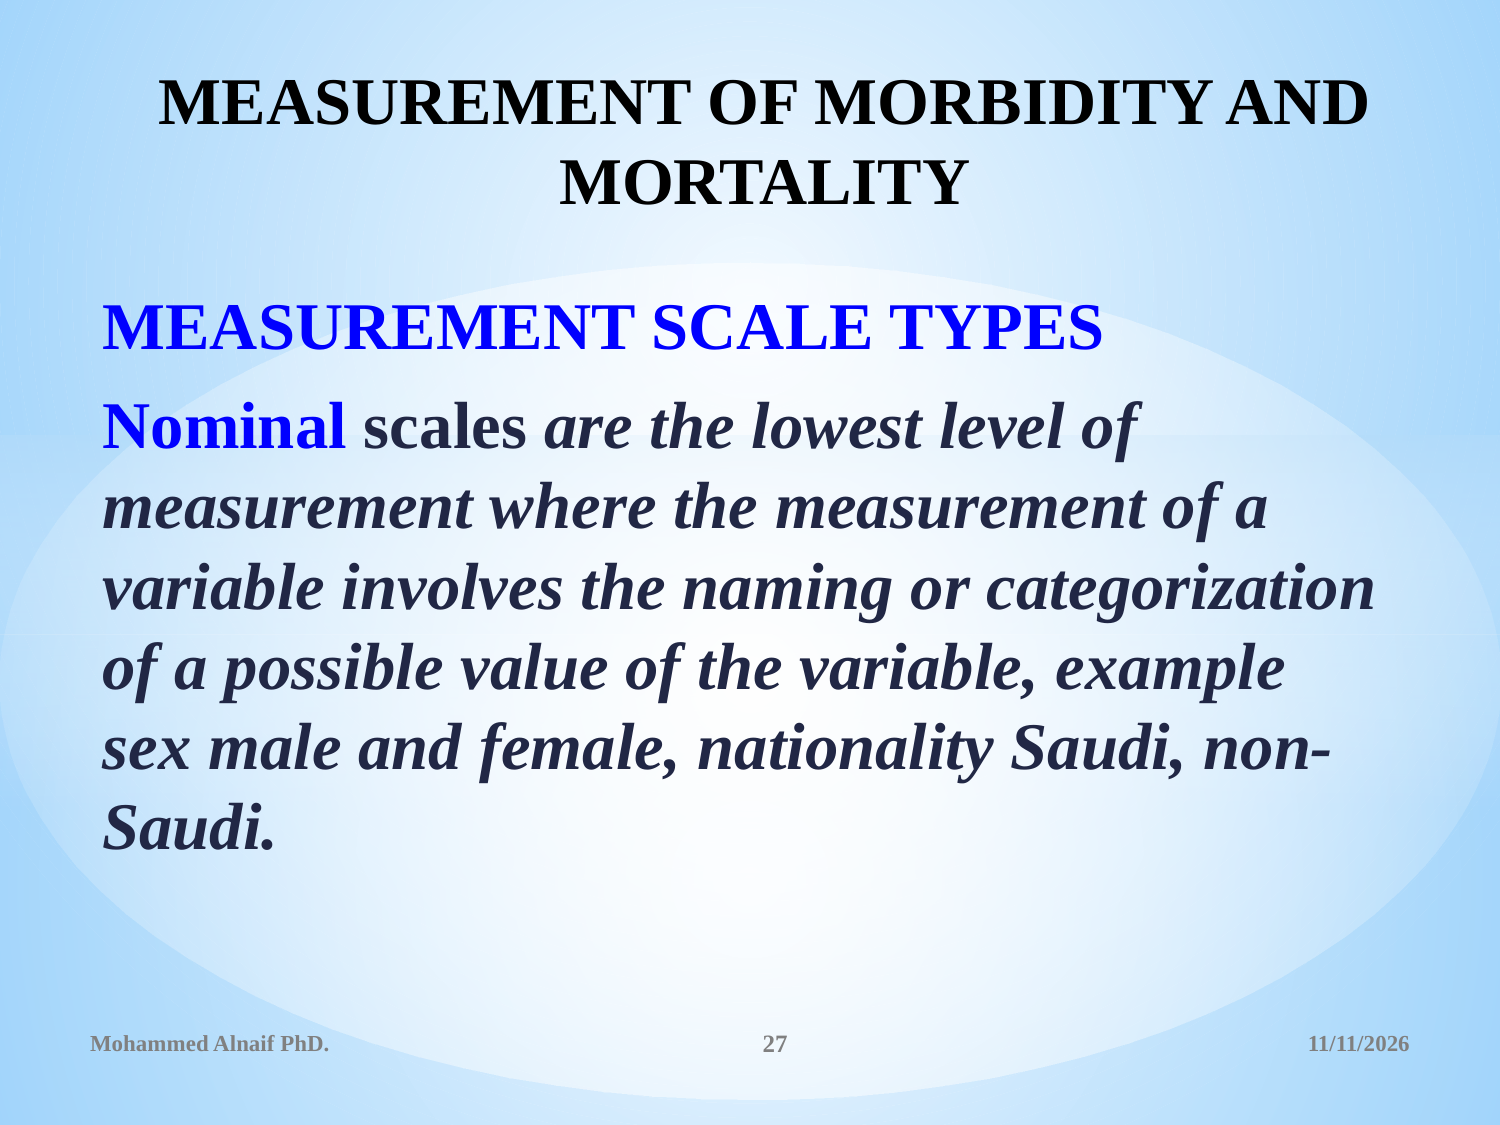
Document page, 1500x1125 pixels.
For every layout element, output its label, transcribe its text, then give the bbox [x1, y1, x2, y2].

footer Mohammed Alnaif PhD. [75, 1012, 624, 1073]
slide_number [1012, 1012, 1425, 1073]
subtitle MEASUREMENT SCALE TYPES Nominal scales are the lowest level of measurement where the measurement of a variable involves the naming or categorization of a possible value of the variable, example sex male and female, nationality Saudi, non-Saudi. [87, 275, 1400, 1025]
title MEASUREMENT OF MORBIDITY AND MORTALITY [75, 50, 1425, 250]
slide_number 27 [624, 1012, 925, 1073]
